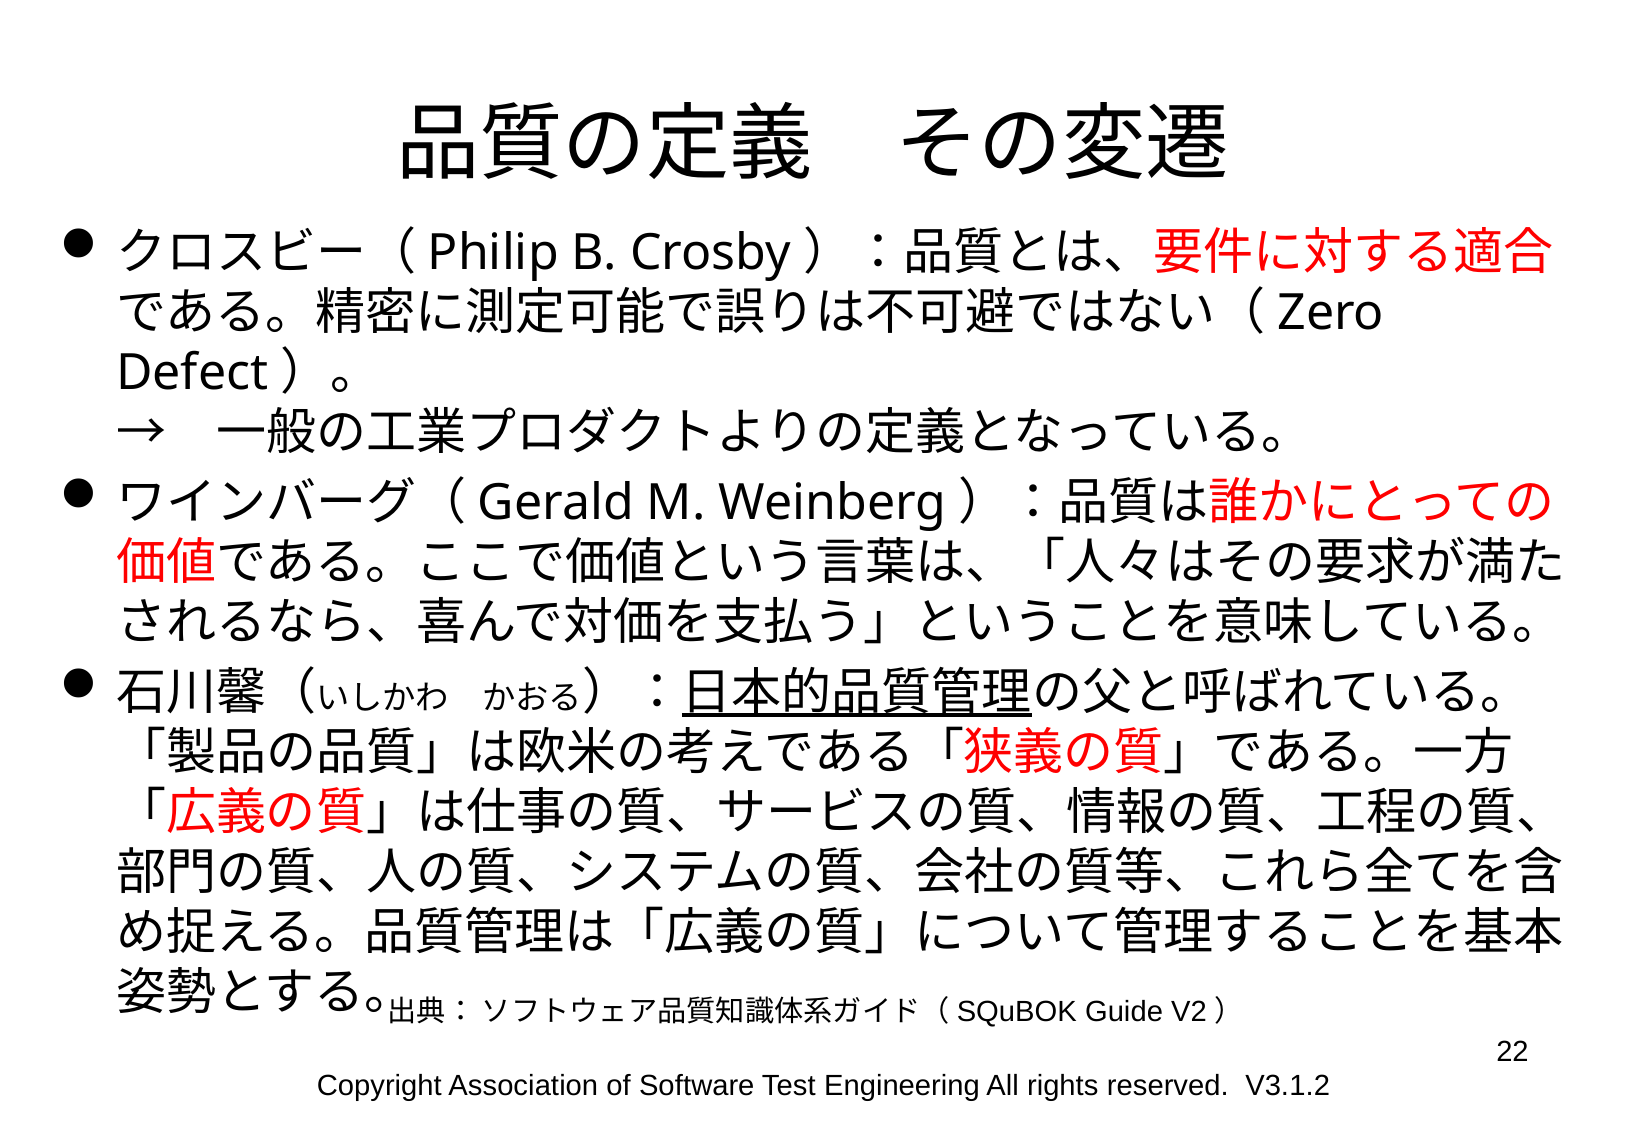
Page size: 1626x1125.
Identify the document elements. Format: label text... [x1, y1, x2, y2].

title 品質の定義 その変遷 [80, 44, 1544, 211]
footer Copyright Association of Software Test Engineering All rights reserved. V3.1.2 [233, 1058, 1164, 1103]
list クロスビー（Philip B. Crosby）：品質とは、要件に対する適合である。精密に測定可能で誤りは不可避ではない（Zero Defect）。 → 一般の工業プロダクトよりの定義となっている。 ワインバーグ（Gerald M. Weinberg）：品質は誰かにとっての価値である。ここで価値という言葉は、「人々はその要求が満たされるなら、喜んで対価を支払う」ということを意味している。 石川馨（いしかわ かおる）：日本的品質管理の父と呼ばれている。 「製品の品質」は欧米の考えである「狭義の質」である。一方「広義の質」は仕事の質、サービスの質、情報の質、工程の質、部門の質、人の質、システムの質、会社の質等、これら全てを含め捉える。品質管理は「広義の質」について管理することを基本姿勢とする。 [44, 211, 1605, 965]
text_box 出典： ソフトウェア品質知識体系ガイド（SQuBOK Guide V2） [51, 984, 1580, 1035]
slide_number 22 [1164, 1035, 1544, 1103]
